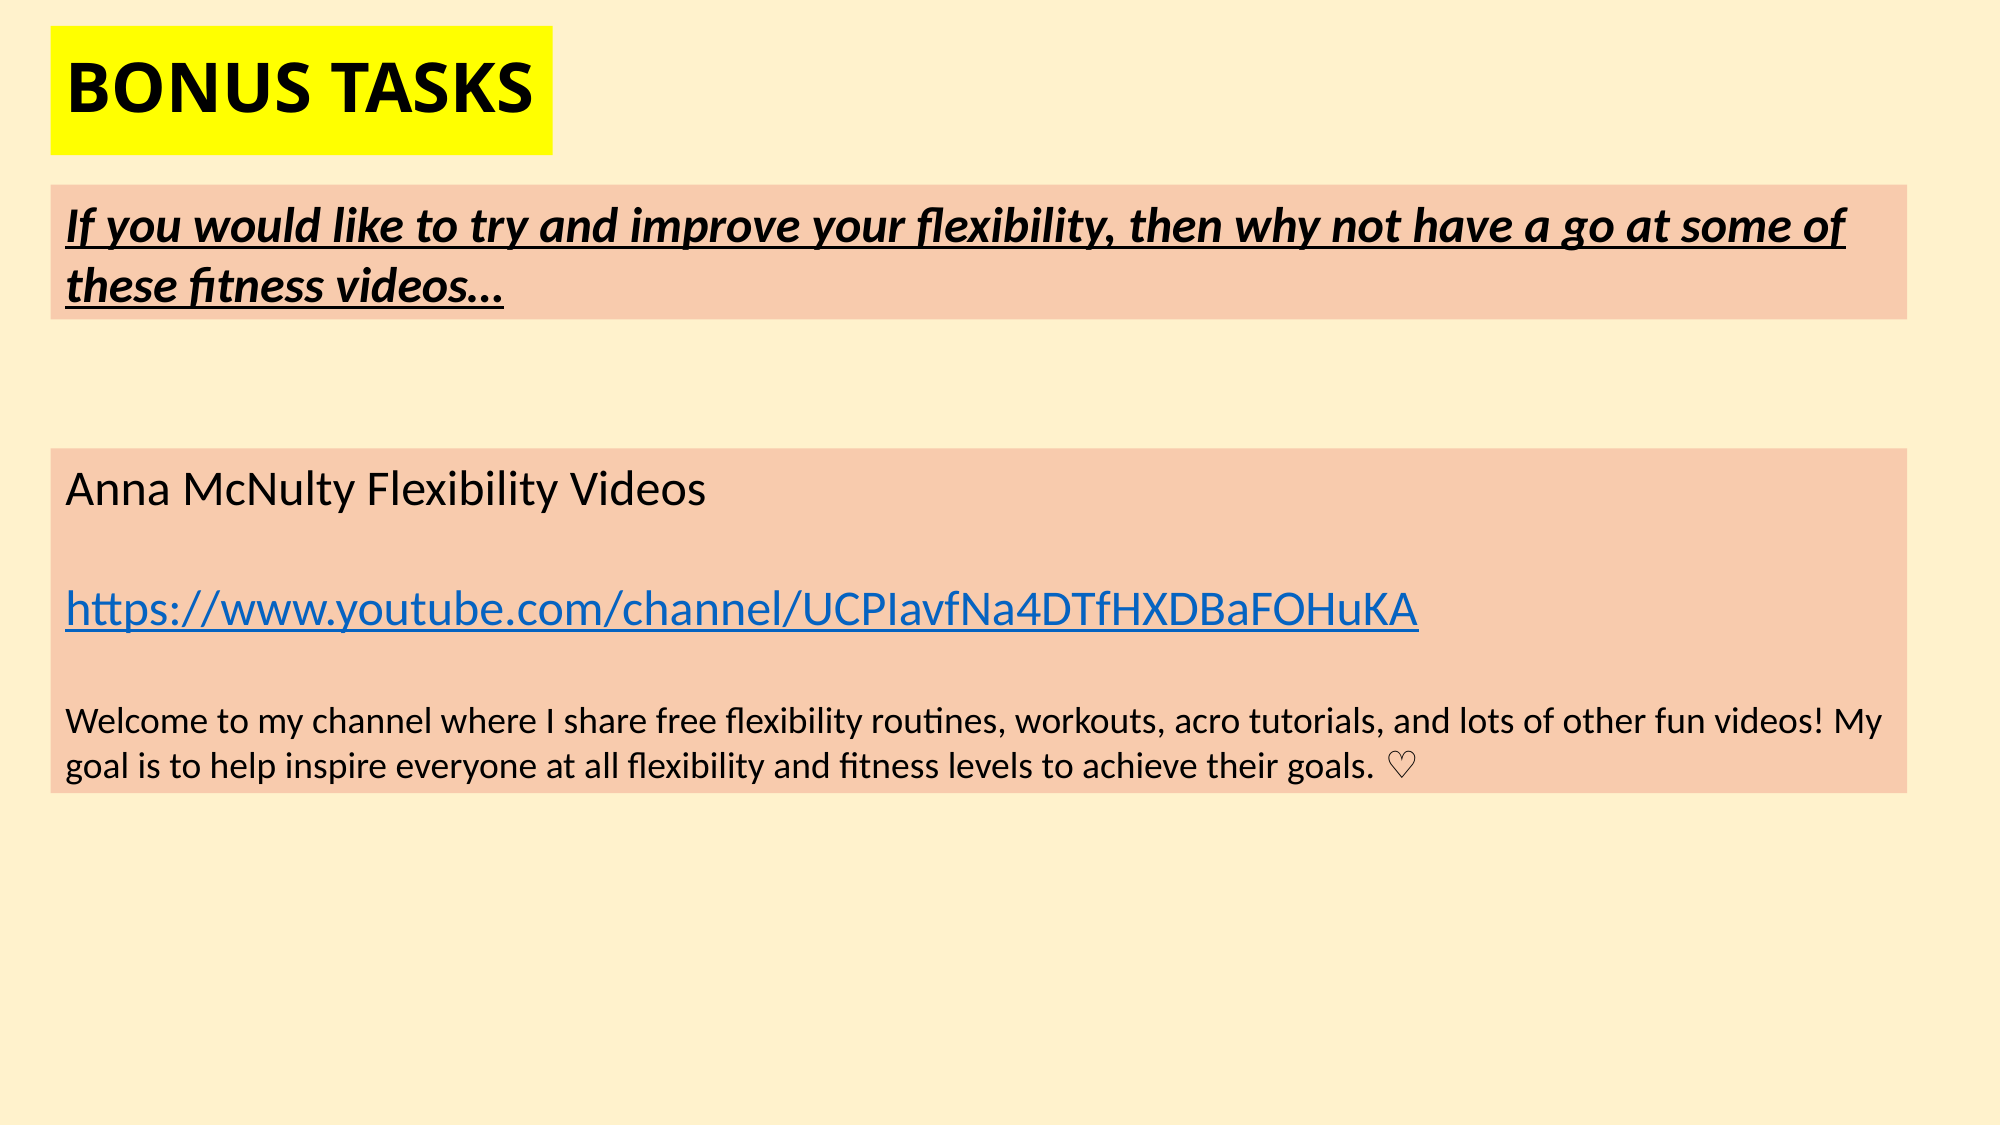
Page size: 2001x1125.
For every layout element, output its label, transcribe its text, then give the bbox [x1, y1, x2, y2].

title BONUS TASKS [50, 25, 553, 156]
text_box Anna McNulty Flexibility Videos https://www.youtube.com/channel/UCPIavfNa4DTfHXDBaFOHuKA Welcome to my channel where I share free flexibility routines, workouts, acro tutorials, and lots of other fun videos! My goal is to help inspire everyone at all flexibility and fitness levels to achieve their goals. ♡ [50, 448, 1908, 794]
text_box If you would like to try and improve your flexibility, then why not have a go at some of these fitness videos… [50, 184, 1908, 320]
